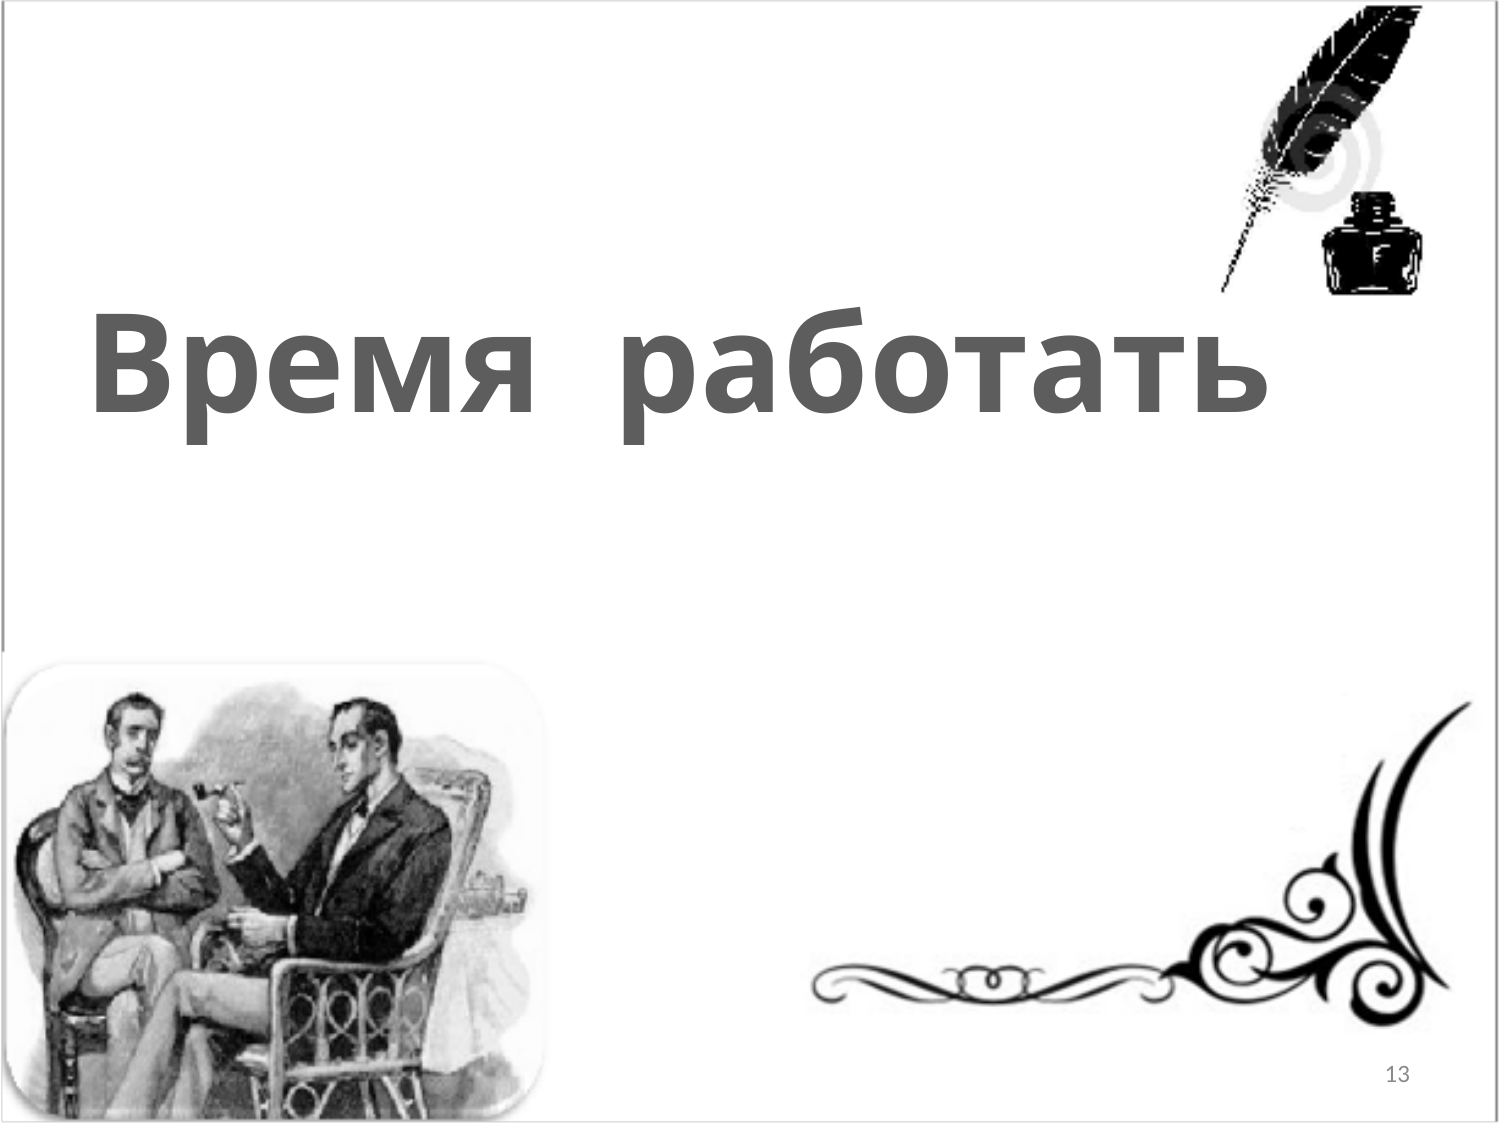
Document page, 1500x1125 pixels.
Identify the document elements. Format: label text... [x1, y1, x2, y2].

slide_number 13 [1074, 1042, 1425, 1103]
picture [0, 0, 1500, 1125]
text_box Время работать [69, 267, 1324, 447]
